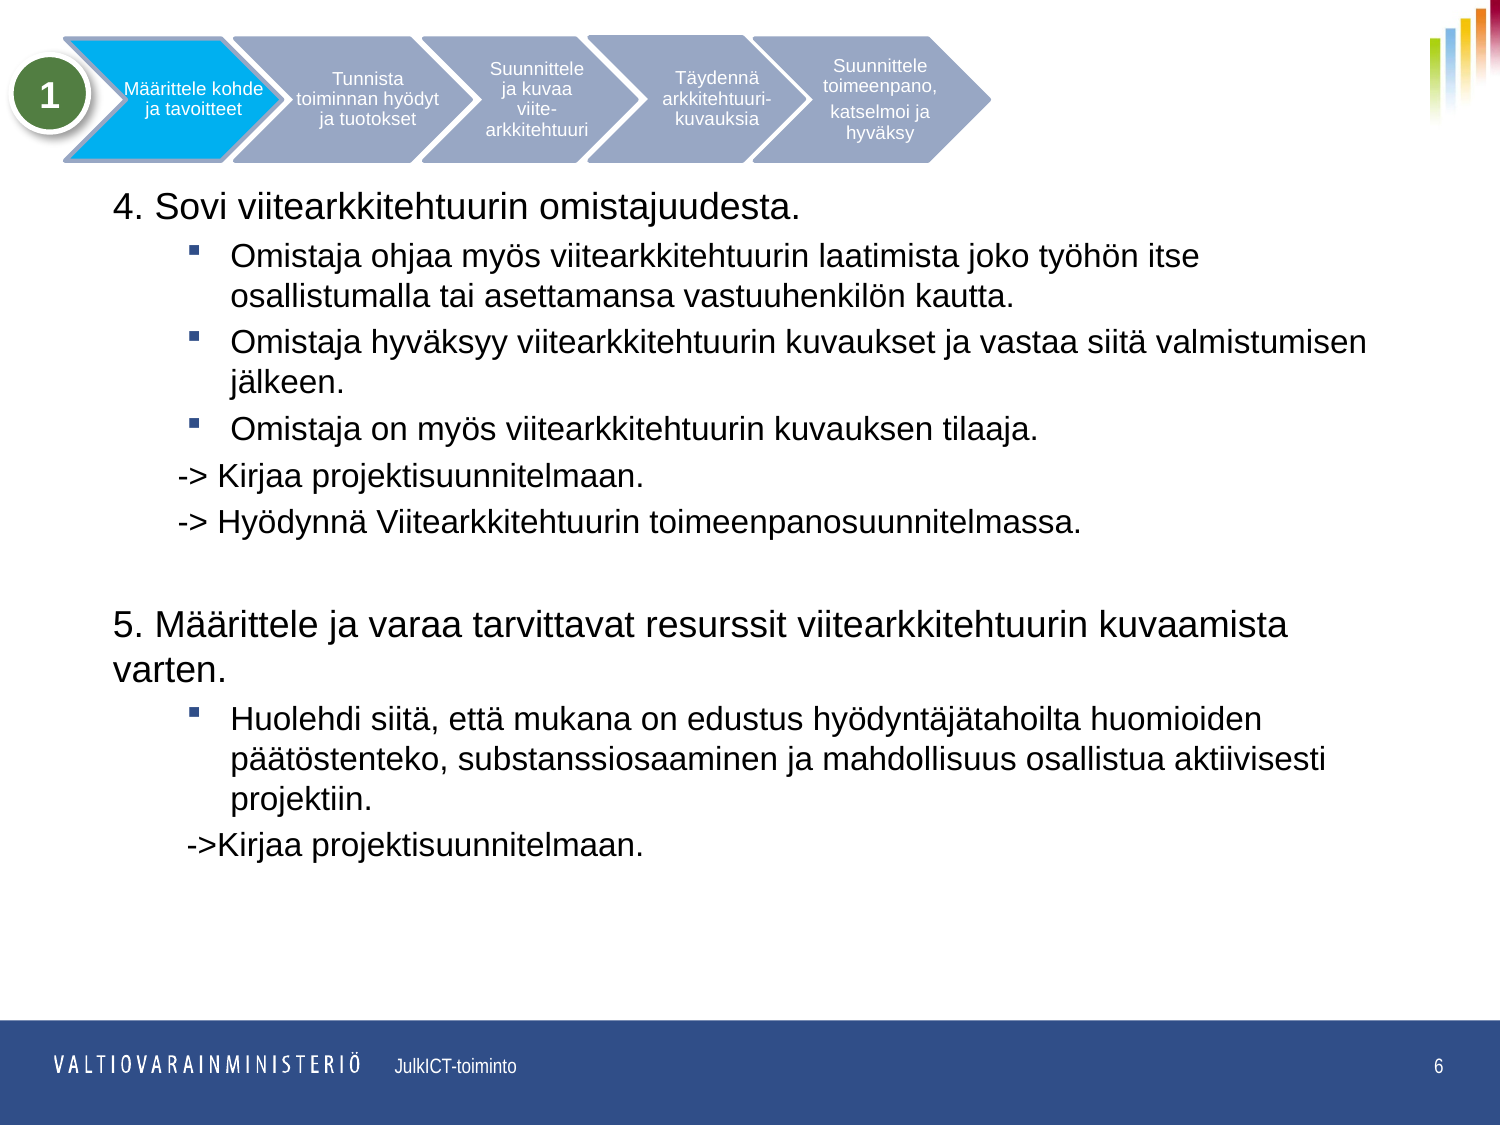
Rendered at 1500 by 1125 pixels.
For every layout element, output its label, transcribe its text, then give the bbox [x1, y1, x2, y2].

slide_number 6 [1379, 1045, 1459, 1081]
text_box 1 [10, 54, 89, 133]
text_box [634, 0, 759, 207]
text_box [291, 0, 415, 218]
list 4. Sovi viitearkkitehtuurin omistajuudesta. Omistaja ohjaa myös viitearkkitehtuurin laatimista joko työhön itse osallistumalla tai asettamansa vastuuhenkilön kautta. Omistaja hyväksyy viitearkkitehtuurin kuvaukset ja vastaa siitä valmistumisen jälkeen. Omistaja on myös viitearkkitehtuurin kuvauksen tilaaja. -> Kirjaa projektisuunnitelmaan. -> Hyödynnä Viitearkkitehtuurin toimeenpanosuunnitelmassa. 5. Määrittele ja varaa tarvittavat resurssit viitearkkitehtuurin kuvaamista varten. Huolehdi siitä, että mukana on edustus hyödyntäjätahoilta huomioiden päätöstenteko, substanssiosaaminen ja mahdollisuus osallistua aktiivisesti projektiin. ->Kirjaa projektisuunnitelmaan. [97, 174, 1403, 1024]
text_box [468, 0, 592, 207]
picture [1430, 0, 1500, 143]
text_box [810, 0, 934, 217]
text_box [112, 0, 235, 209]
